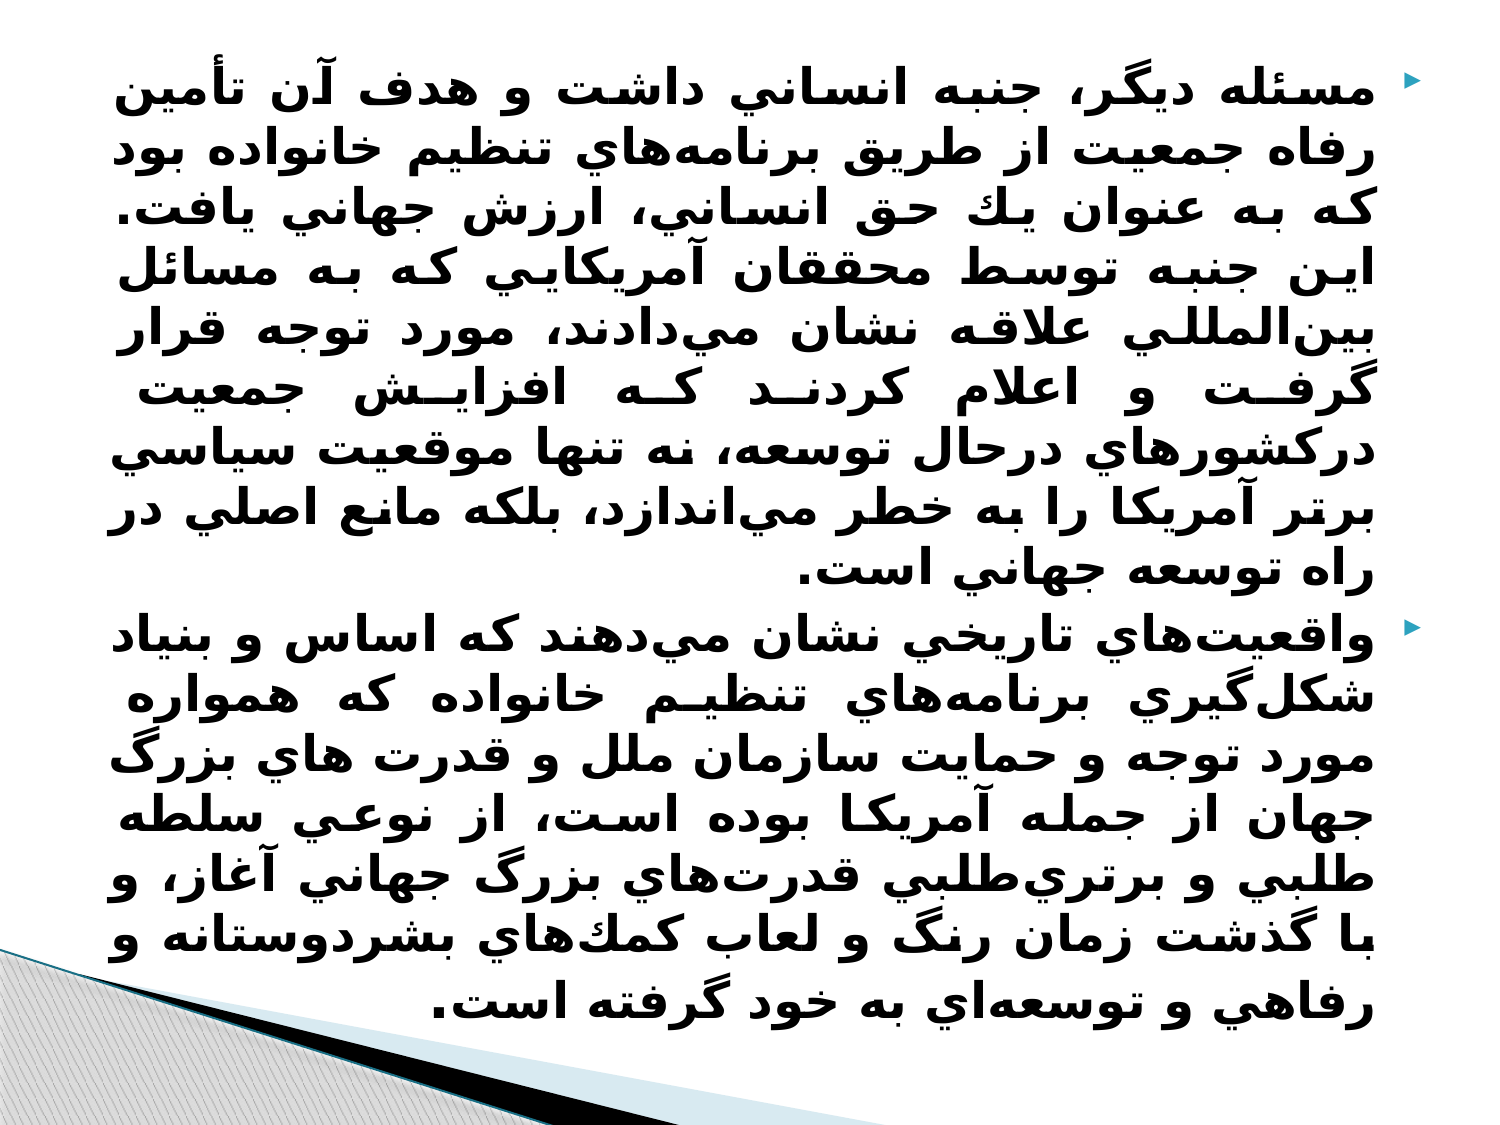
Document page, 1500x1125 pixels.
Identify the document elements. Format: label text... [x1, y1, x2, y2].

list مسئله ديگر، جنبه انساني داشت و هدف آن تأمين رفاه جمعيت از طريق برنامه‌هاي تنظيم‌ خانواده بود كه به عنوان يك حق انساني، ارزش جهاني يافت. اين جنبه توسط محققان آمريكايي كه به مسائل بين‌المللي علاقه نشان مي‌دادند‌، مورد توجه قرار گرفت و اعلام كردند كه افزايش جمعيت دركشورهاي درحال توسعه، نه تنها موقعيت سياسي برتر آمريكا را به خطر مي‌اندازد، بلكه مانع اصلي در راه توسعه جهاني است. واقعيت‌هاي تاريخي نشان مي‌دهند كه اساس و بنياد شكل‌گيري برنامه‌هاي تنظيم خانواده كه همواره مورد توجه و حمايت سازمان ملل و قدرت هاي بزرگ جهان از جمله آمريكا بوده است، از نوعي سلطه طلبي و برتري‌طلبي قدرت‌هاي بزرگ جهاني آغاز، و با گذشت زمان رنگ و لعاب كمك‌هاي بشردوستانه و رفاهي و توسعه‌اي به خود گرفته است. [93, 46, 1444, 1090]
